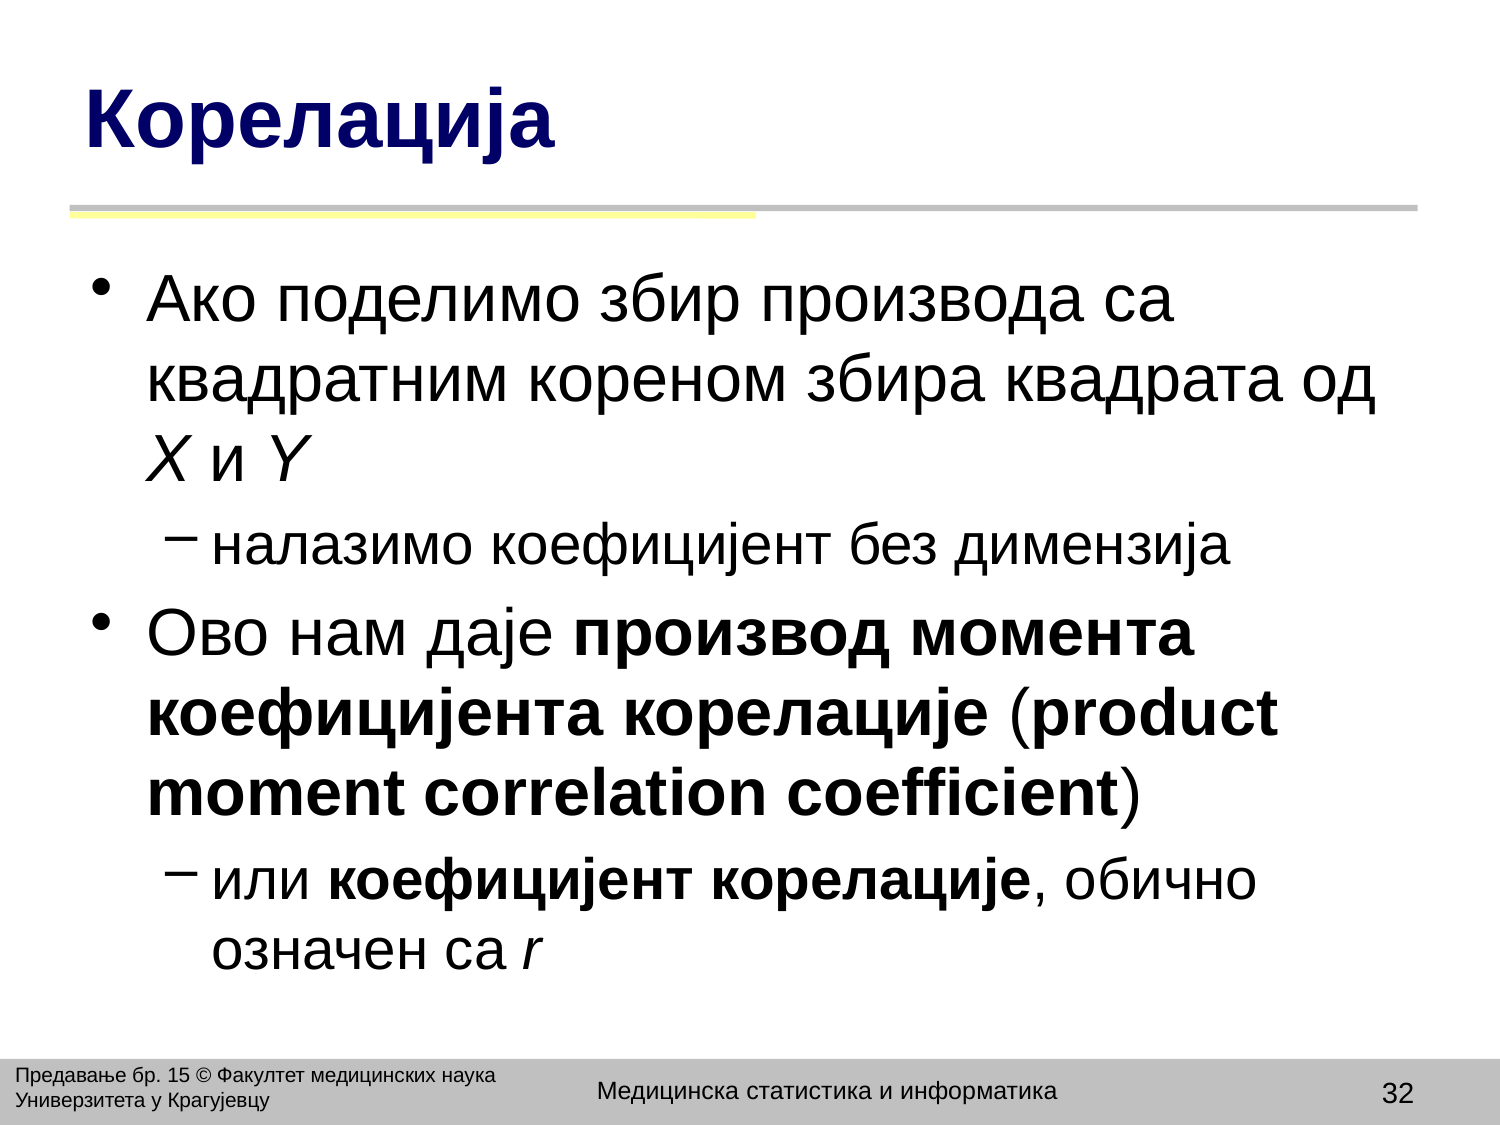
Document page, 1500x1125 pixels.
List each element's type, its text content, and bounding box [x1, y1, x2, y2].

slide_number Предавање бр. 15 © Факултет медицинских наука Универзитета у Крагујевцу [0, 1053, 616, 1108]
slide_number 32 [1164, 1066, 1430, 1125]
footer Медицинска статистика и информатика [512, 1066, 1144, 1125]
title Корелација [69, 19, 1426, 208]
list Ако поделимо збир производа са квадратним кореном збира квадрата од X и Y налазимо коефицијент без димензија Oво нам даје производ момента коефицијента корелације (product moment correlation coefficient) или коефицијент корелације, обично означен са r [74, 246, 1426, 1023]
